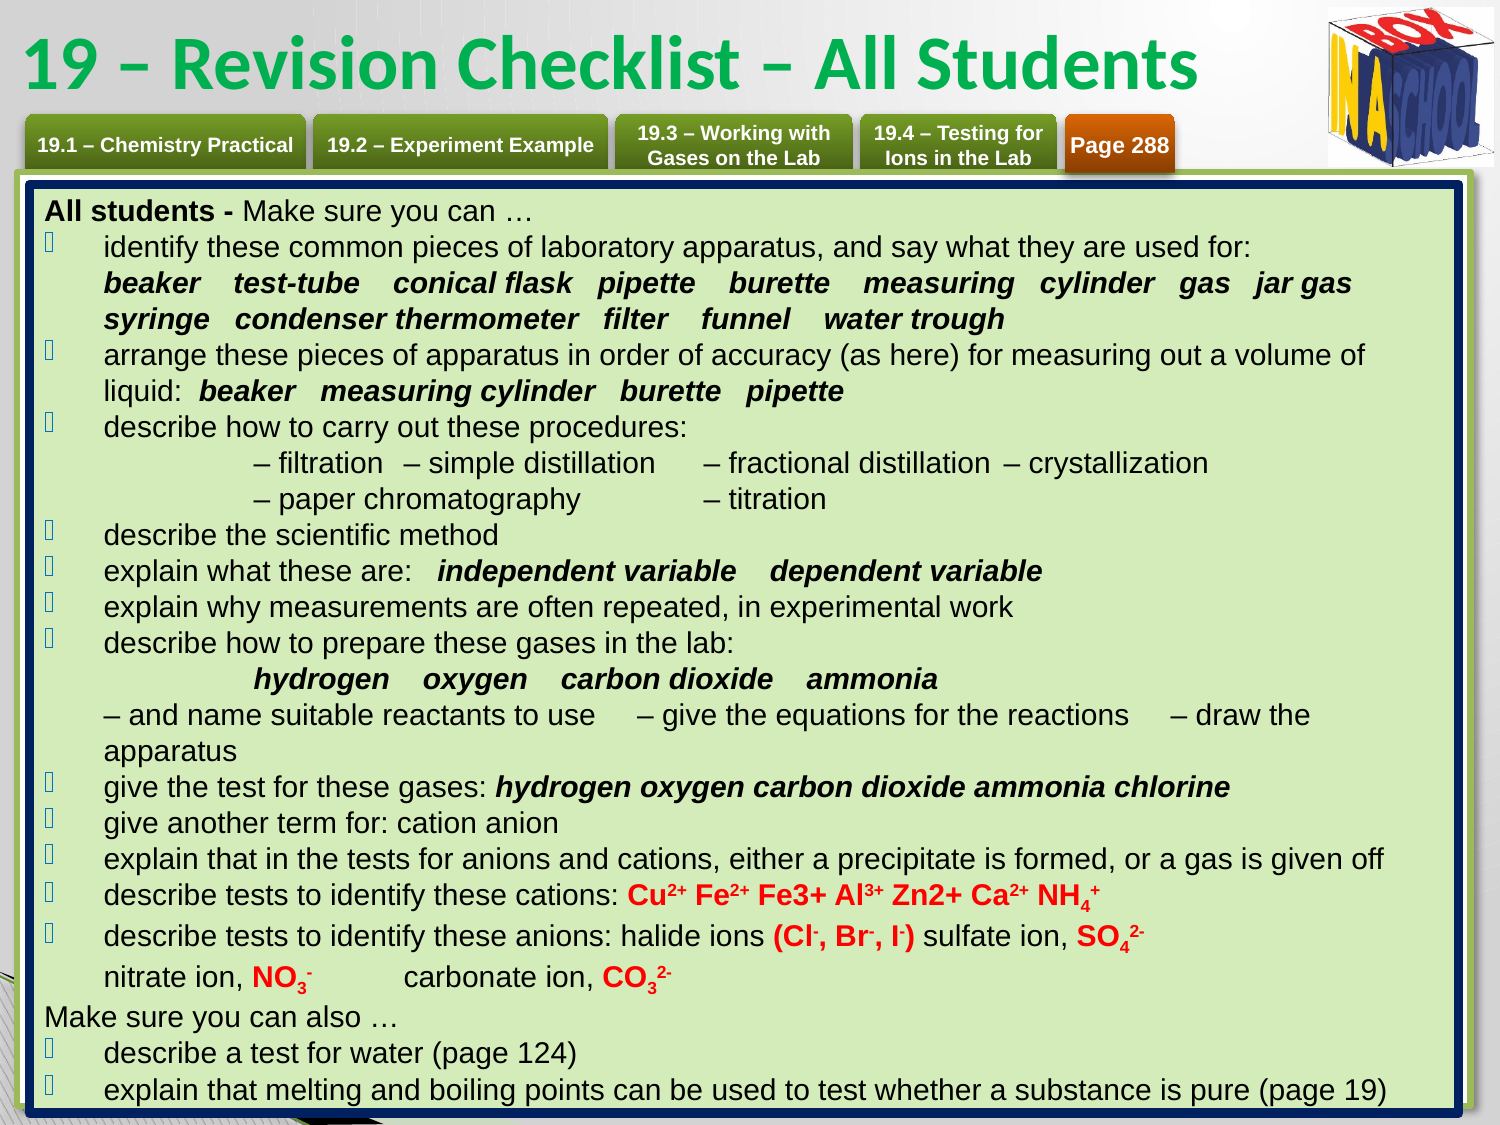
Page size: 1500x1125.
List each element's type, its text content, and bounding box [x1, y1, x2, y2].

picture [281, 1114, 303, 1125]
text_box Page 288 [1064, 113, 1176, 173]
picture [1328, 7, 1495, 167]
title 19 – Revision Checklist – All Students [5, 7, 1247, 110]
text_box All students - Make sure you can … identify these common pieces of laboratory apparatus, and say what they are used for: beaker test-tube conical flask pipette burette measuring cylinder gas jar gas syringe condenser thermometer filter funnel water trough arrange these pieces of apparatus in order of accuracy (as here) for measuring out a volume of liquid: beaker measuring cylinder burette pipette describe how to carry out these procedures: – filtration – simple distillation – fractional distillation – crystallization – paper chromatography – titration describe the scientific method explain what these are: independent variable dependent variable explain why measurements are often repeated, in experimental work describe how to prepare these gases in the lab: hydrogen oxygen carbon dioxide ammonia – and name suitable reactants to use – give the equations for the reactions – draw the apparatus give the test for these gases: hydrogen oxygen carbon dioxide ammonia chlorine give another term for: cation anion explain that in the tests for anions and cations, either a precipitate is formed, or a gas is given off describe tests to identify these cations: Cu2+ Fe2+ Fe3+ Al3+ Zn2+ Ca2+ NH4+ describe tests to identify these anions: halide ions (Cl-, Br-, I-) sulfate ion, SO42- nitrate ion, NO3- carbonate ion, CO32- Make sure you can also … describe a test for water (page 124) explain that melting and boiling points can be used to test whether a substance is pure (page 19) [29, 184, 1459, 1114]
